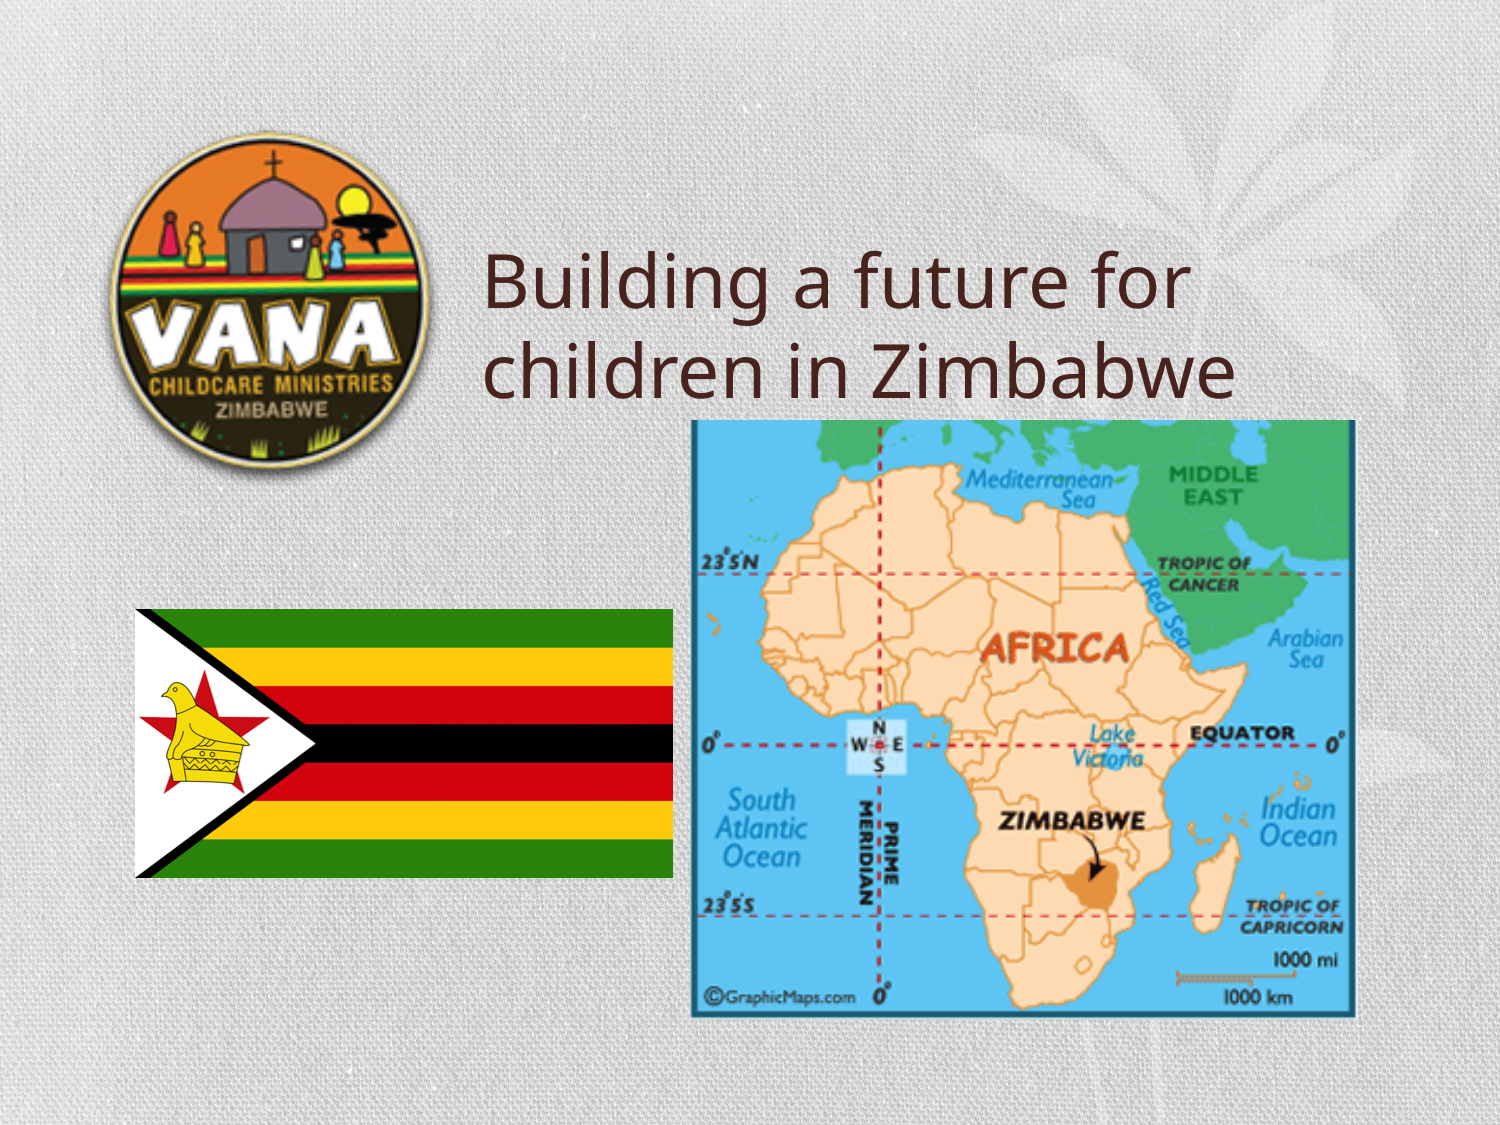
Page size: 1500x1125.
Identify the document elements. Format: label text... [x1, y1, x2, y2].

picture [100, 125, 444, 492]
picture [690, 420, 1358, 1021]
picture [135, 609, 673, 879]
title Building a future for children in Zimbabwe [466, 134, 1323, 421]
